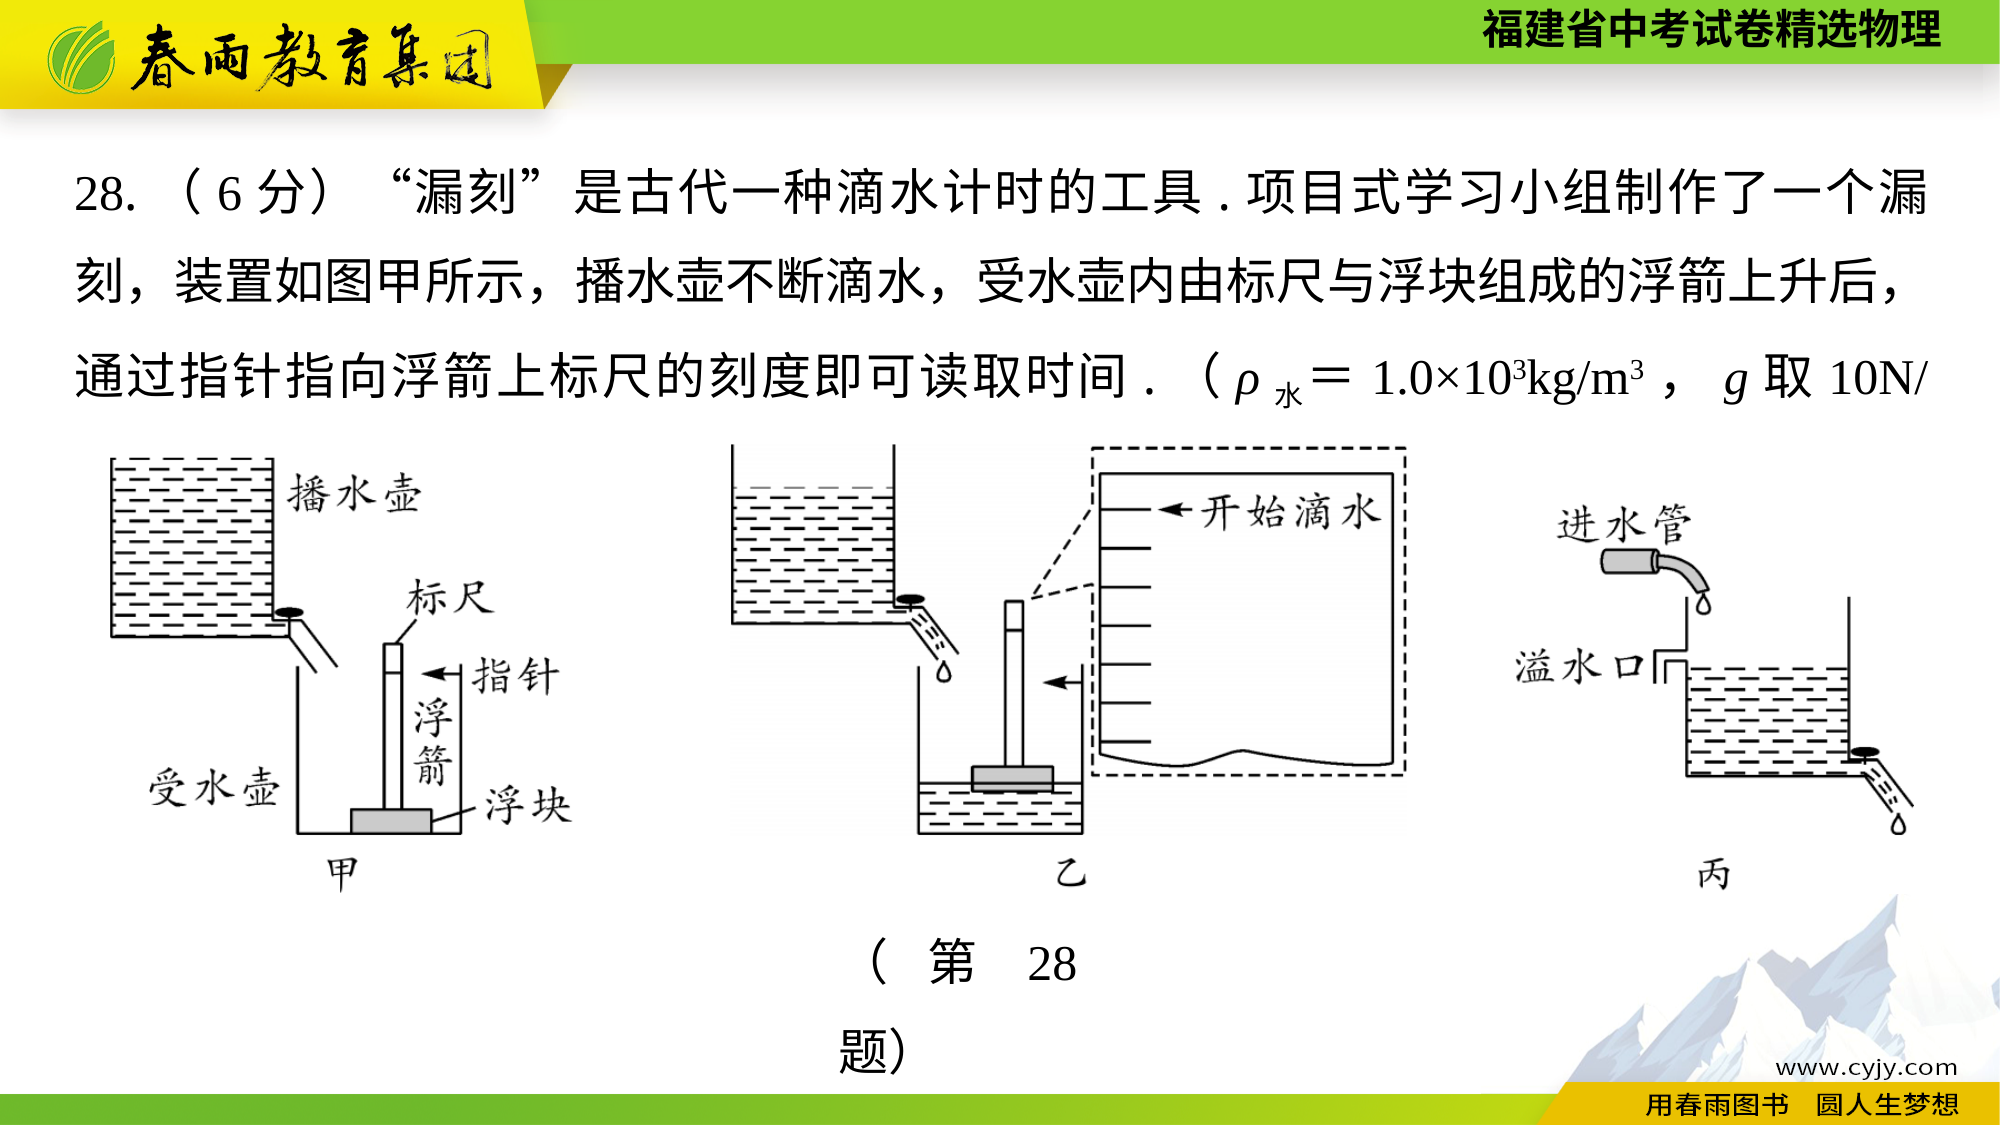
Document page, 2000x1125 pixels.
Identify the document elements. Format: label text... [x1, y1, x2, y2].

text_box （第28题） [824, 905, 1104, 998]
picture [0, 0, 2000, 1125]
list 28.（6分）“漏刻”是古代一种滴水计时的工具.项目式学习小组制作了一个漏刻，装置如图甲所示，播水壶不断滴水，受水壶内由标尺与浮块组成的浮箭上升后，通过指针指向浮箭上标尺的刻度即可读取时间.（ρ水＝1.0×103kg/m3，g取10N/kg） [59, 122, 1944, 411]
